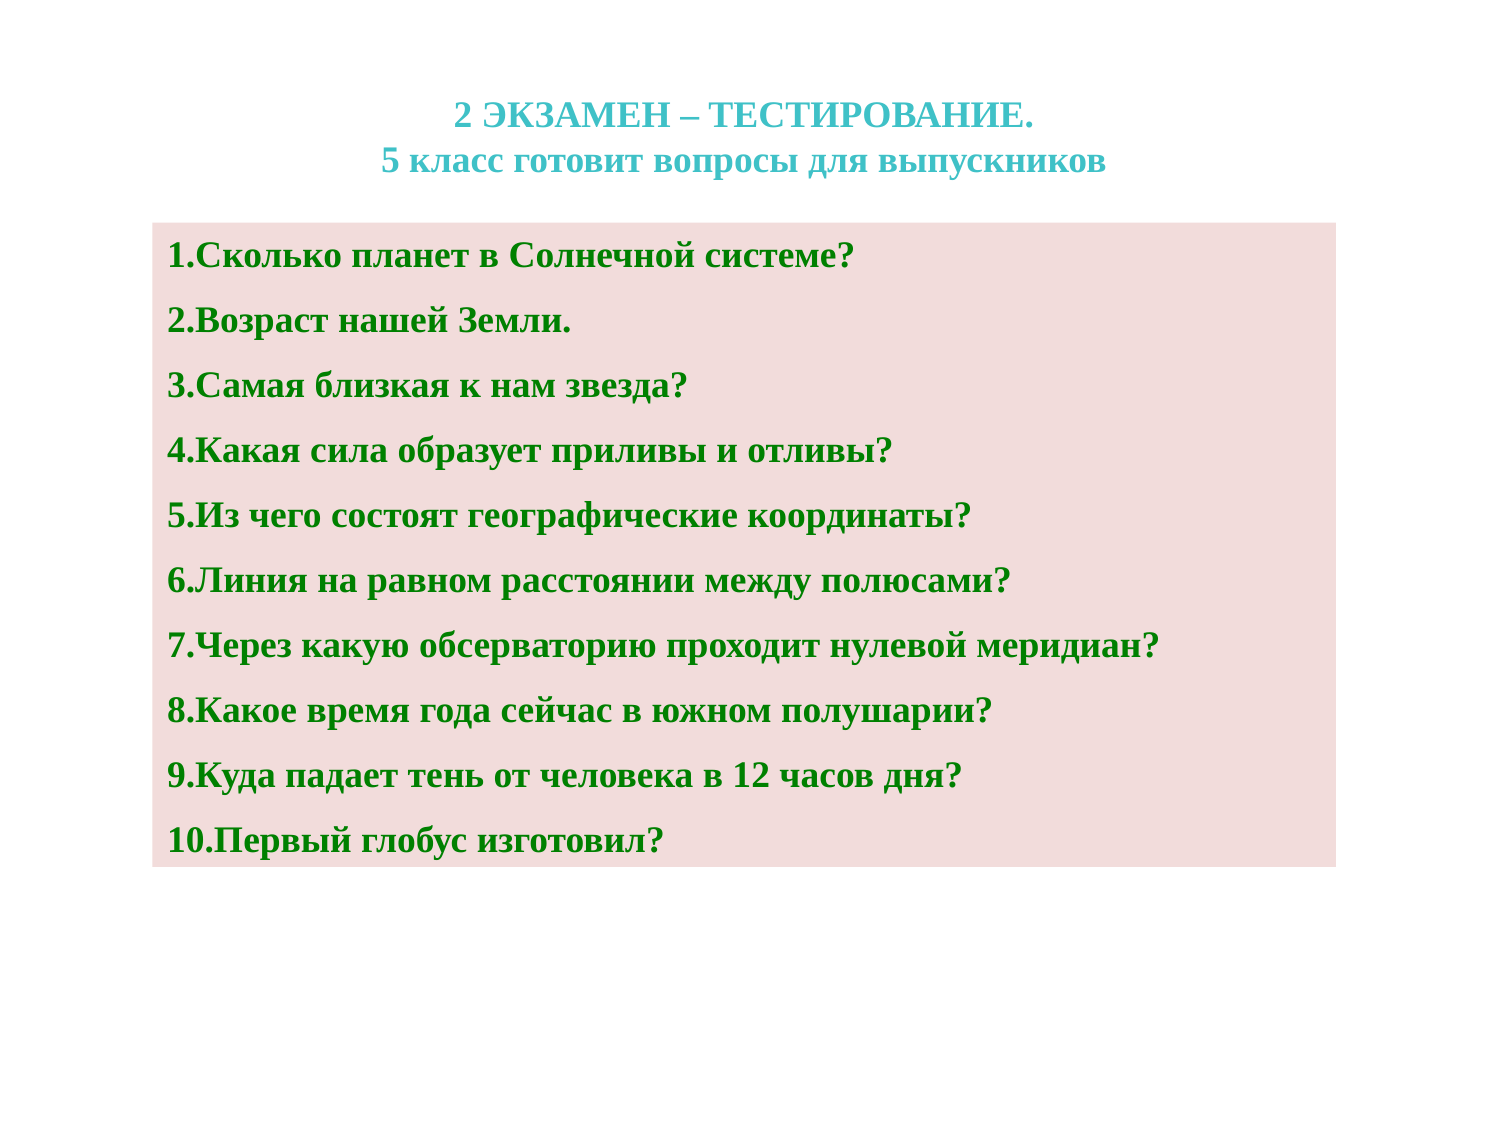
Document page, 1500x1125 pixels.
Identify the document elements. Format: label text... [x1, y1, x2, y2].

text_box 1.Сколько планет в Солнечной системе? 2.Возраст нашей Земли. 3.Самая близкая к нам звезда? 4.Какая сила образует приливы и отливы? 5.Из чего состоят географические координаты? 6.Линия на равном расстоянии между полюсами? 7.Через какую обсерваторию проходит нулевой меридиан? 8.Какое время года сейчас в южном полушарии? 9.Куда падает тень от человека в 12 часов дня? 10.Первый глобус изготовил? [152, 222, 1336, 867]
text_box 2 ЭКЗАМЕН – ТЕСТИРОВАНИЕ. 5 класс готовит вопросы для выпускников [187, 82, 1301, 188]
